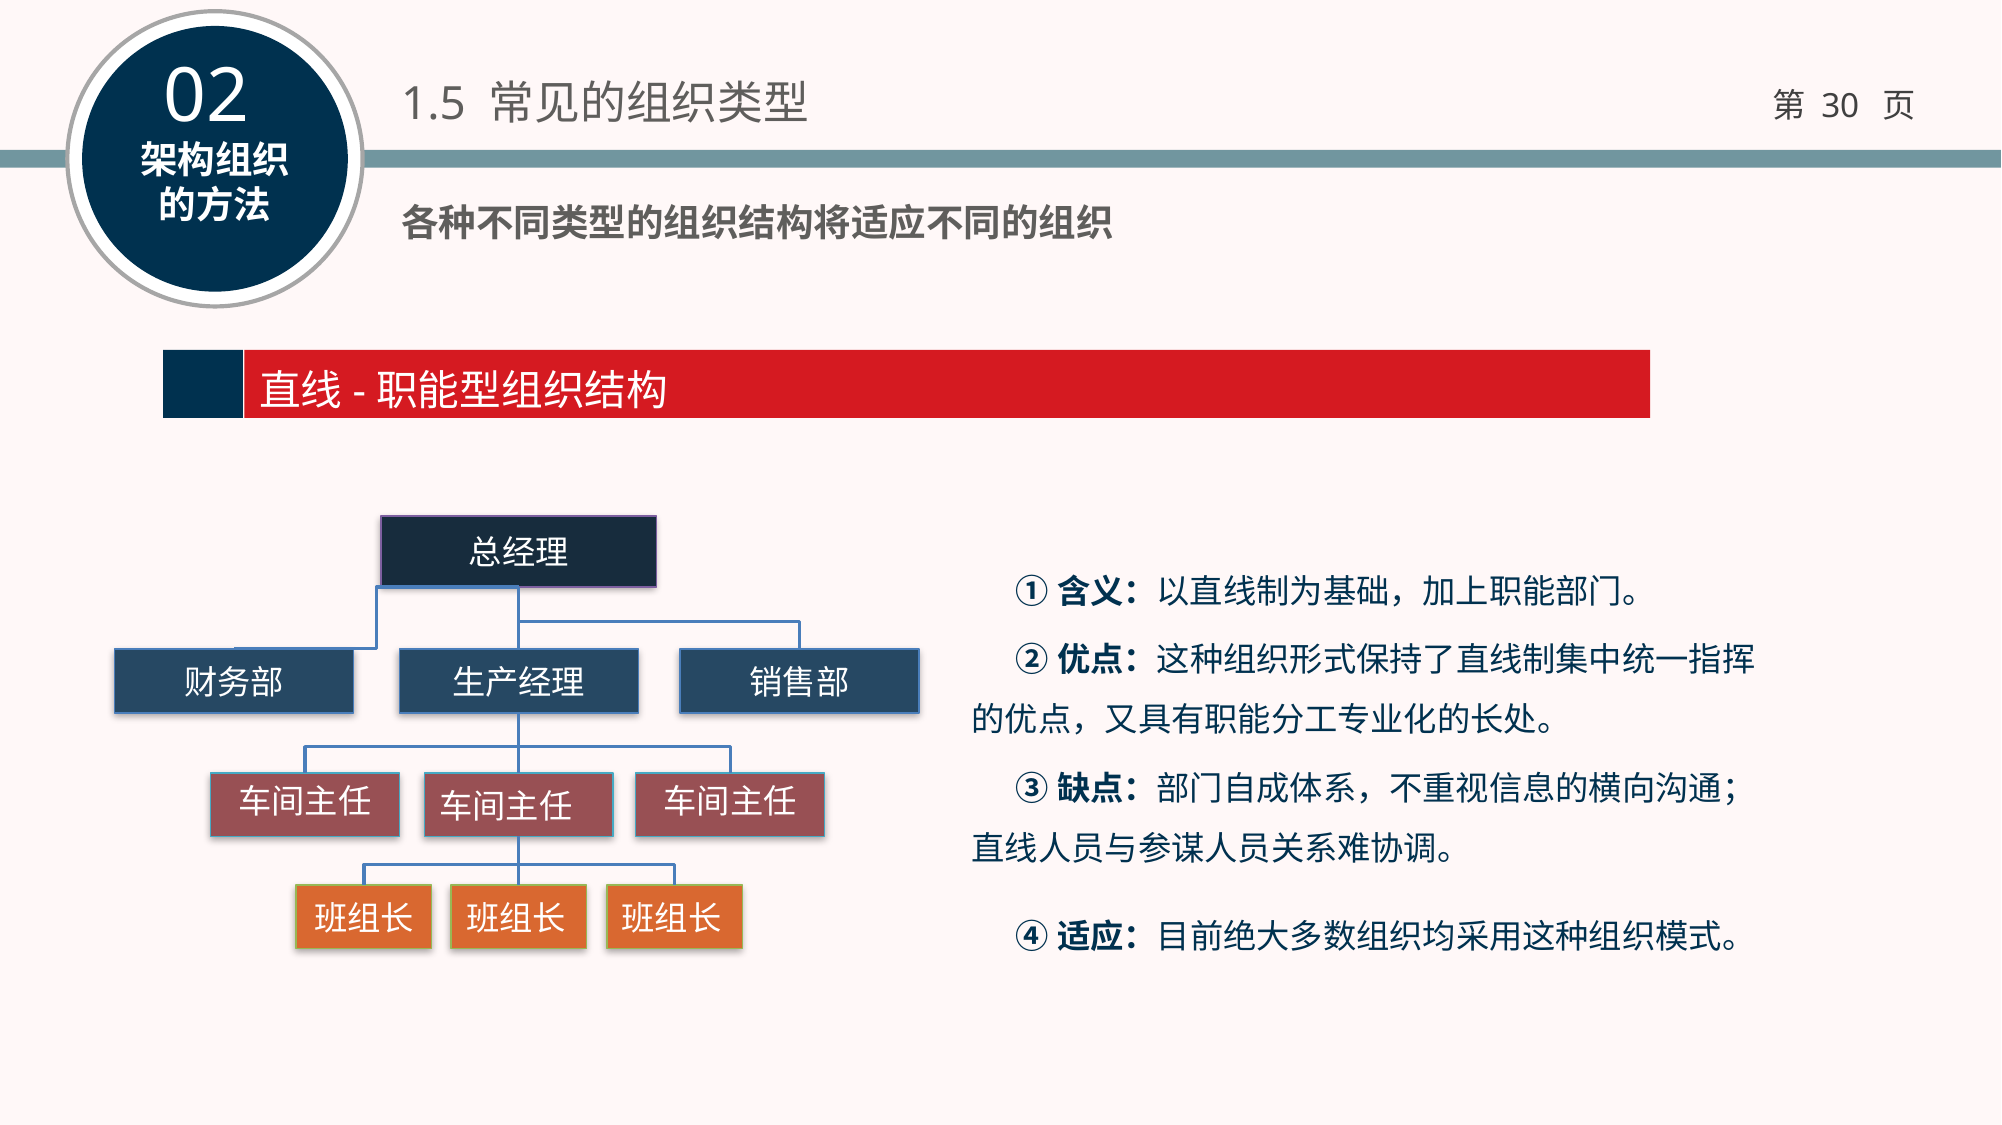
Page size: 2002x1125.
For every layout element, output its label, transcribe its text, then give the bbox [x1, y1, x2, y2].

text_box 直线-职能型组织结构 [244, 349, 1651, 418]
list 1.5 常见的组织类型 [386, 66, 1722, 138]
text_box ①含义：以直线制为基础，加上职能部门。 ②优点：这种组织形式保持了直线制集中统一指挥的优点，又具有职能分工专业化的长处。 ③缺点：部门自成体系，不重视信息的横向沟通；直线人员与参谋人员关系难协调。 ④适应：目前绝大多数组织均采用这种组织模式。 [957, 522, 1785, 963]
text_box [114, 515, 920, 949]
text_box [163, 349, 243, 418]
list 各种不同类型的组织结构将适应不同的组织 [386, 191, 1722, 252]
